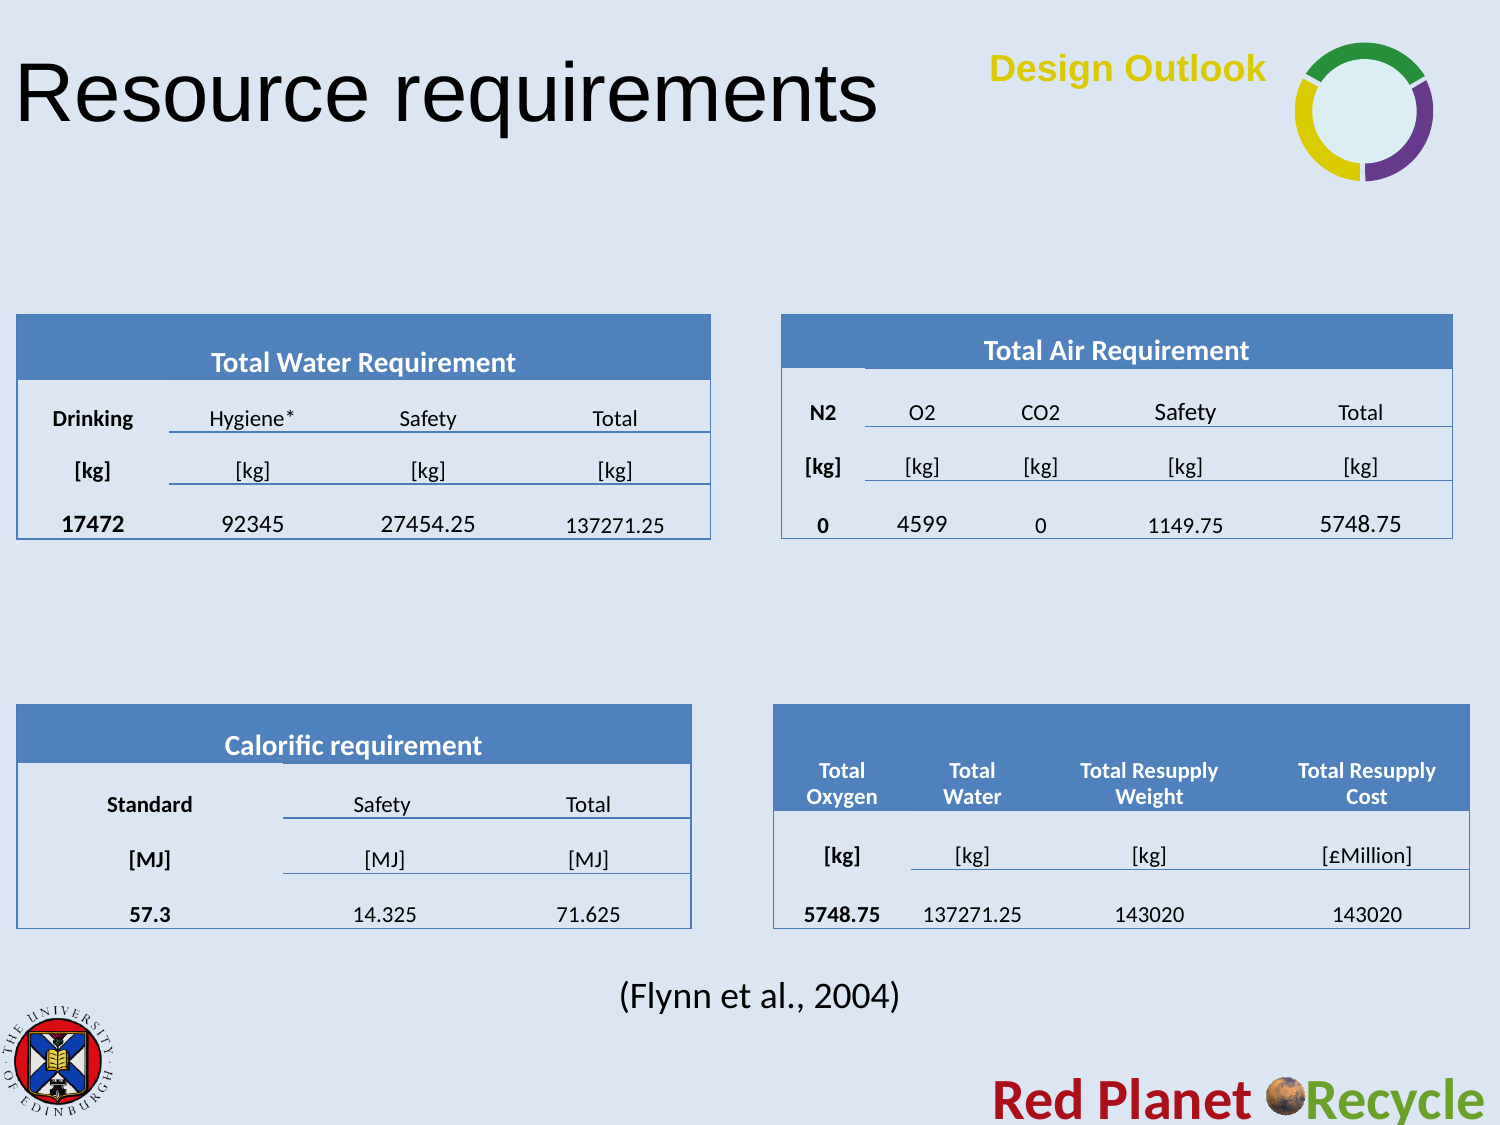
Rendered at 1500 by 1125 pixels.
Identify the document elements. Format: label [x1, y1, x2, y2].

list [0, 0, 1500, 1009]
picture [1284, 32, 1444, 193]
text_box [2, 1005, 1500, 1125]
